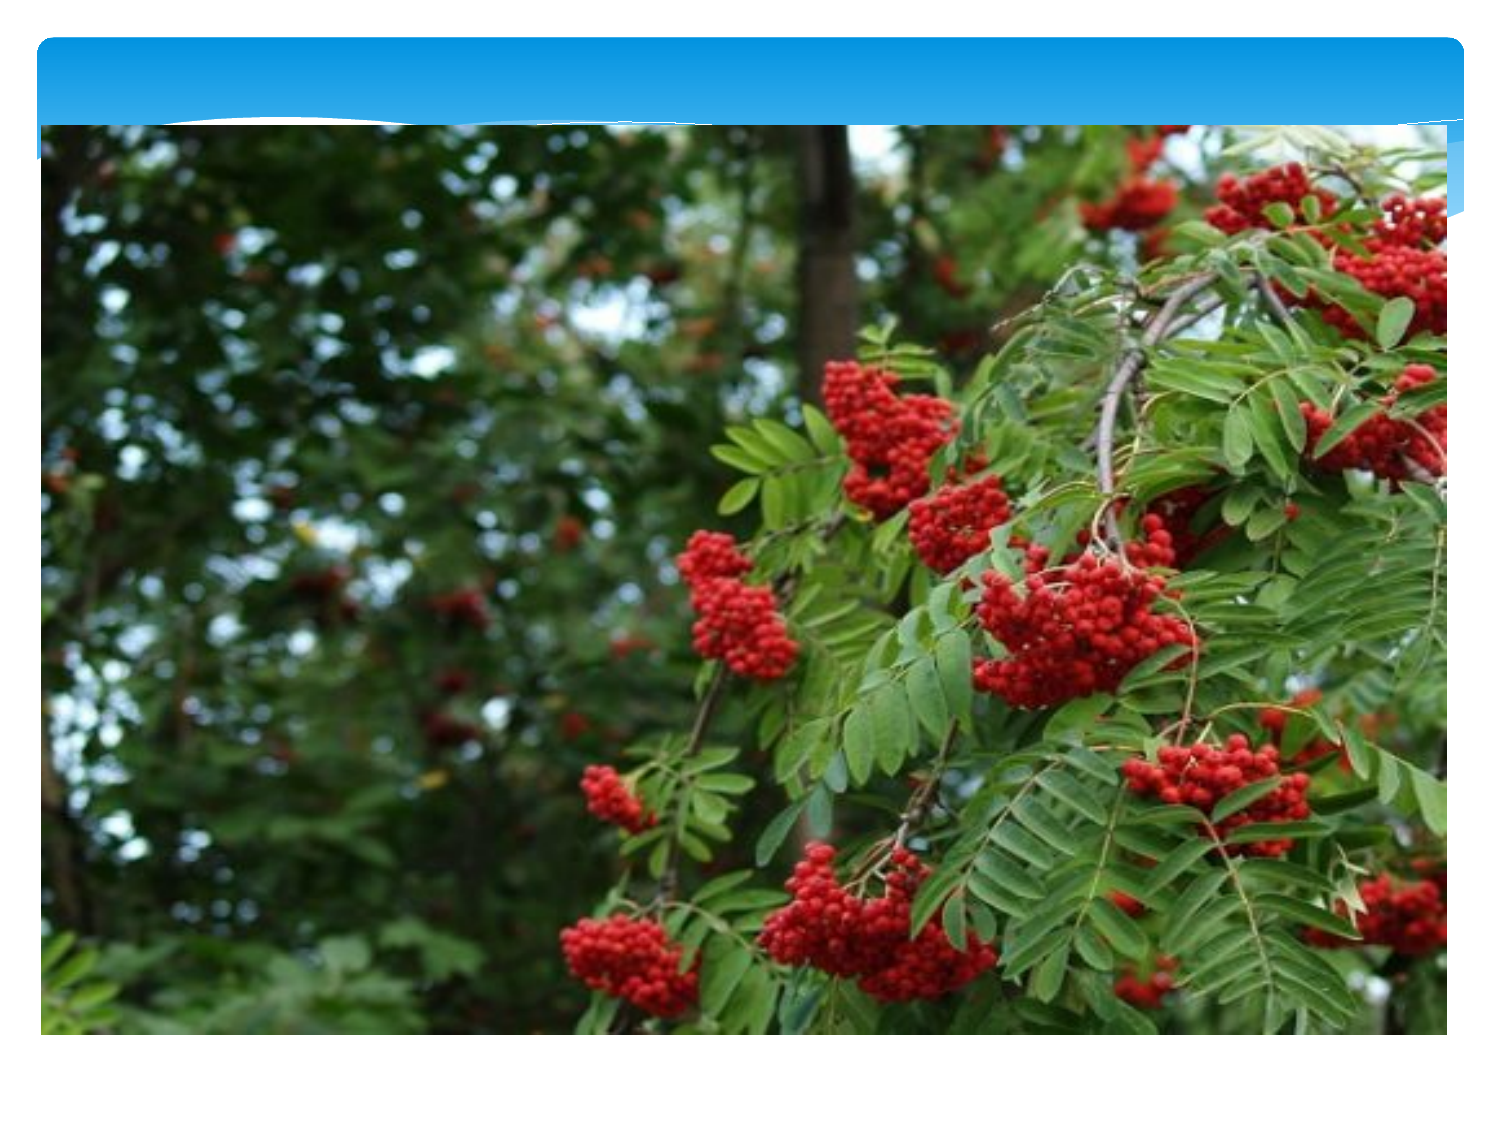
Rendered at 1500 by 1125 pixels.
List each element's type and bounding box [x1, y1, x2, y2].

picture [41, 125, 1448, 1036]
